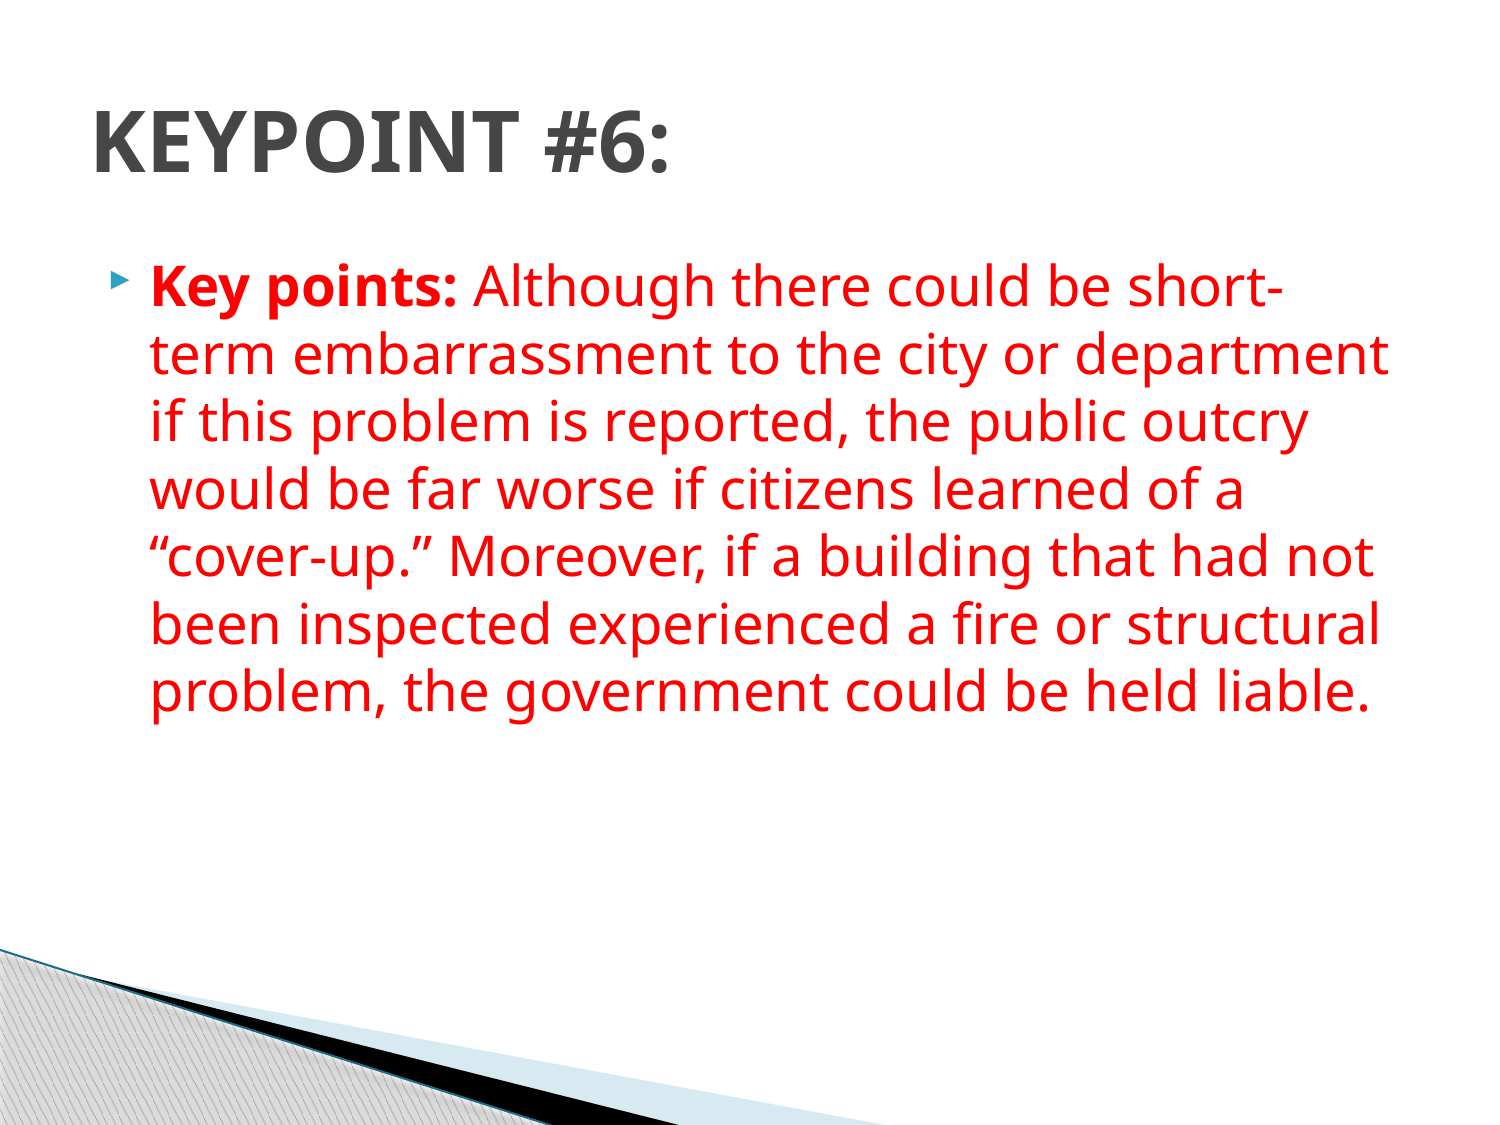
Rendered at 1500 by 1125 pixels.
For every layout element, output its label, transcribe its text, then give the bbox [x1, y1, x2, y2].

list Key points: Although there could be short-term embarrassment to the city or department if this problem is reported, the public outcry would be far worse if citizens learned of a “cover-up.” Moreover, if a building that had not been inspected experienced a fire or structural problem, the government could be held liable. [75, 243, 1425, 986]
title KEYPOINT #6: [75, 45, 1425, 233]
